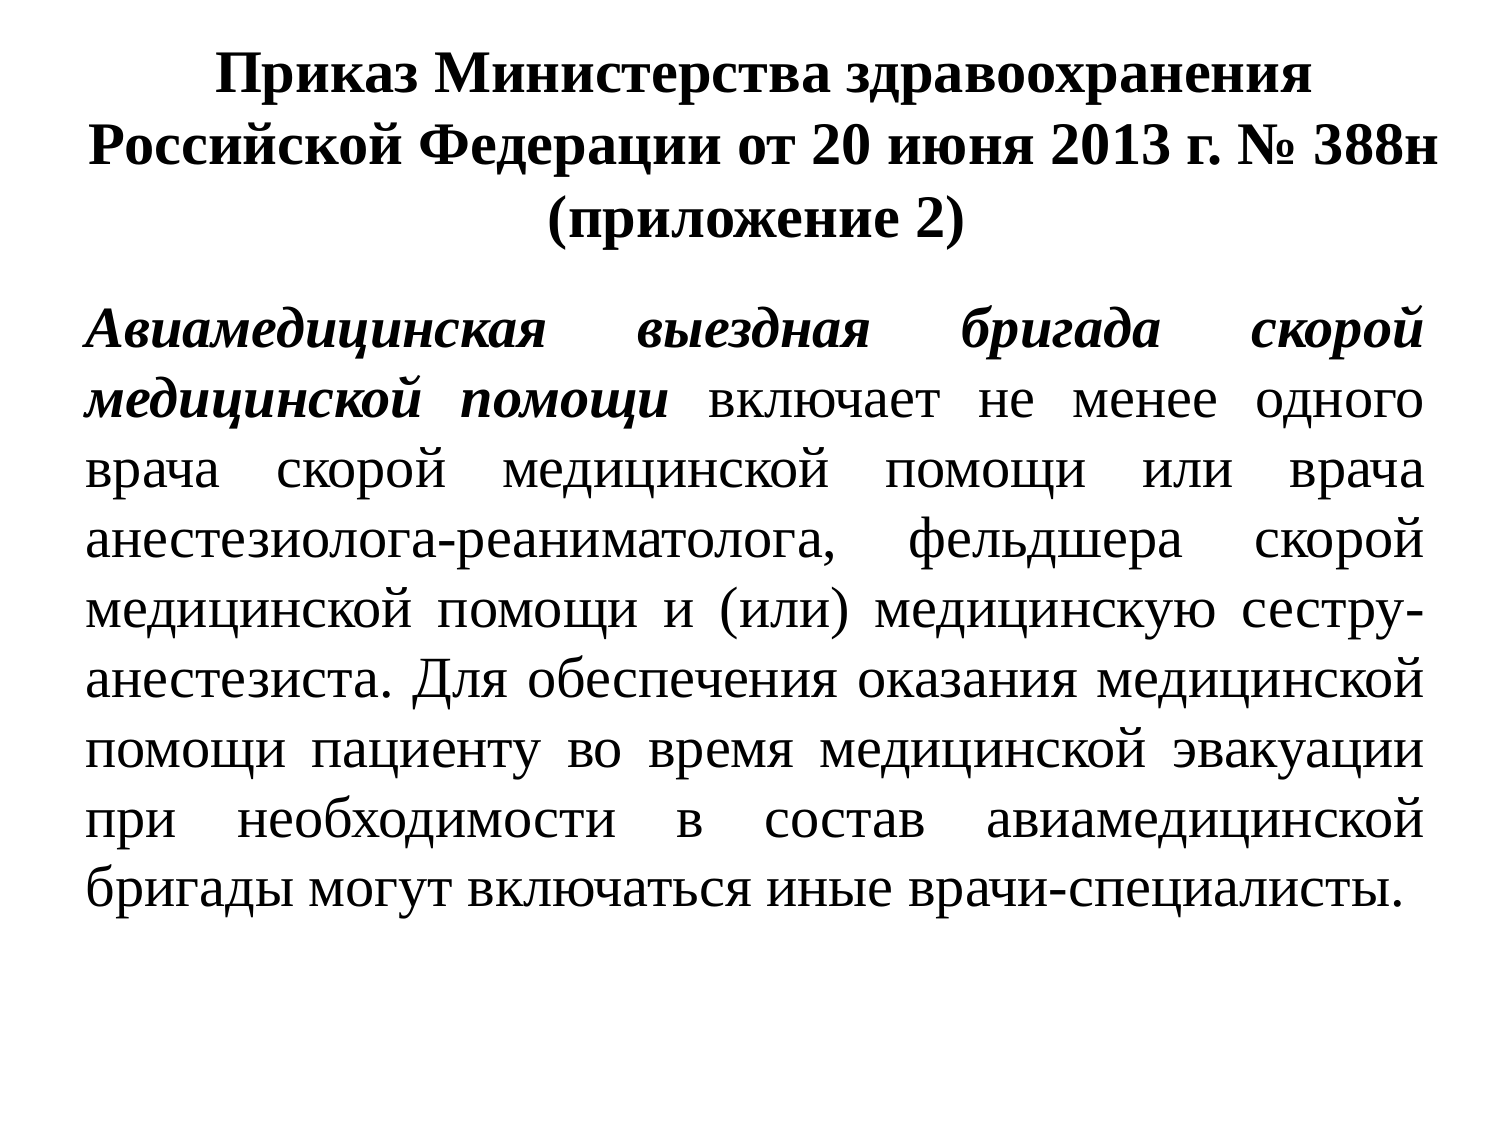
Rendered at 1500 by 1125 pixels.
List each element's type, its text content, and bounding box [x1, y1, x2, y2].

title Приказ Министерства здравоохранения Российской Федерации от 20 июня 2013 г. № 388н (приложение 2) [70, 46, 1459, 235]
list Авиамедицинская выездная бригада скорой медицинской помощи включает не менее одного врача скорой медицинской помощи или врача анестезиолога-реаниматолога, фельдшера скорой медицинской помощи и (или) медицинскую сестру-анестезиста. Для обеспечения оказания медицинской помощи пациенту во время медицинской эвакуации при необходимости в состав авиамедицинской бригады могут включаться иные врачи-специалисты. [70, 281, 1441, 1048]
